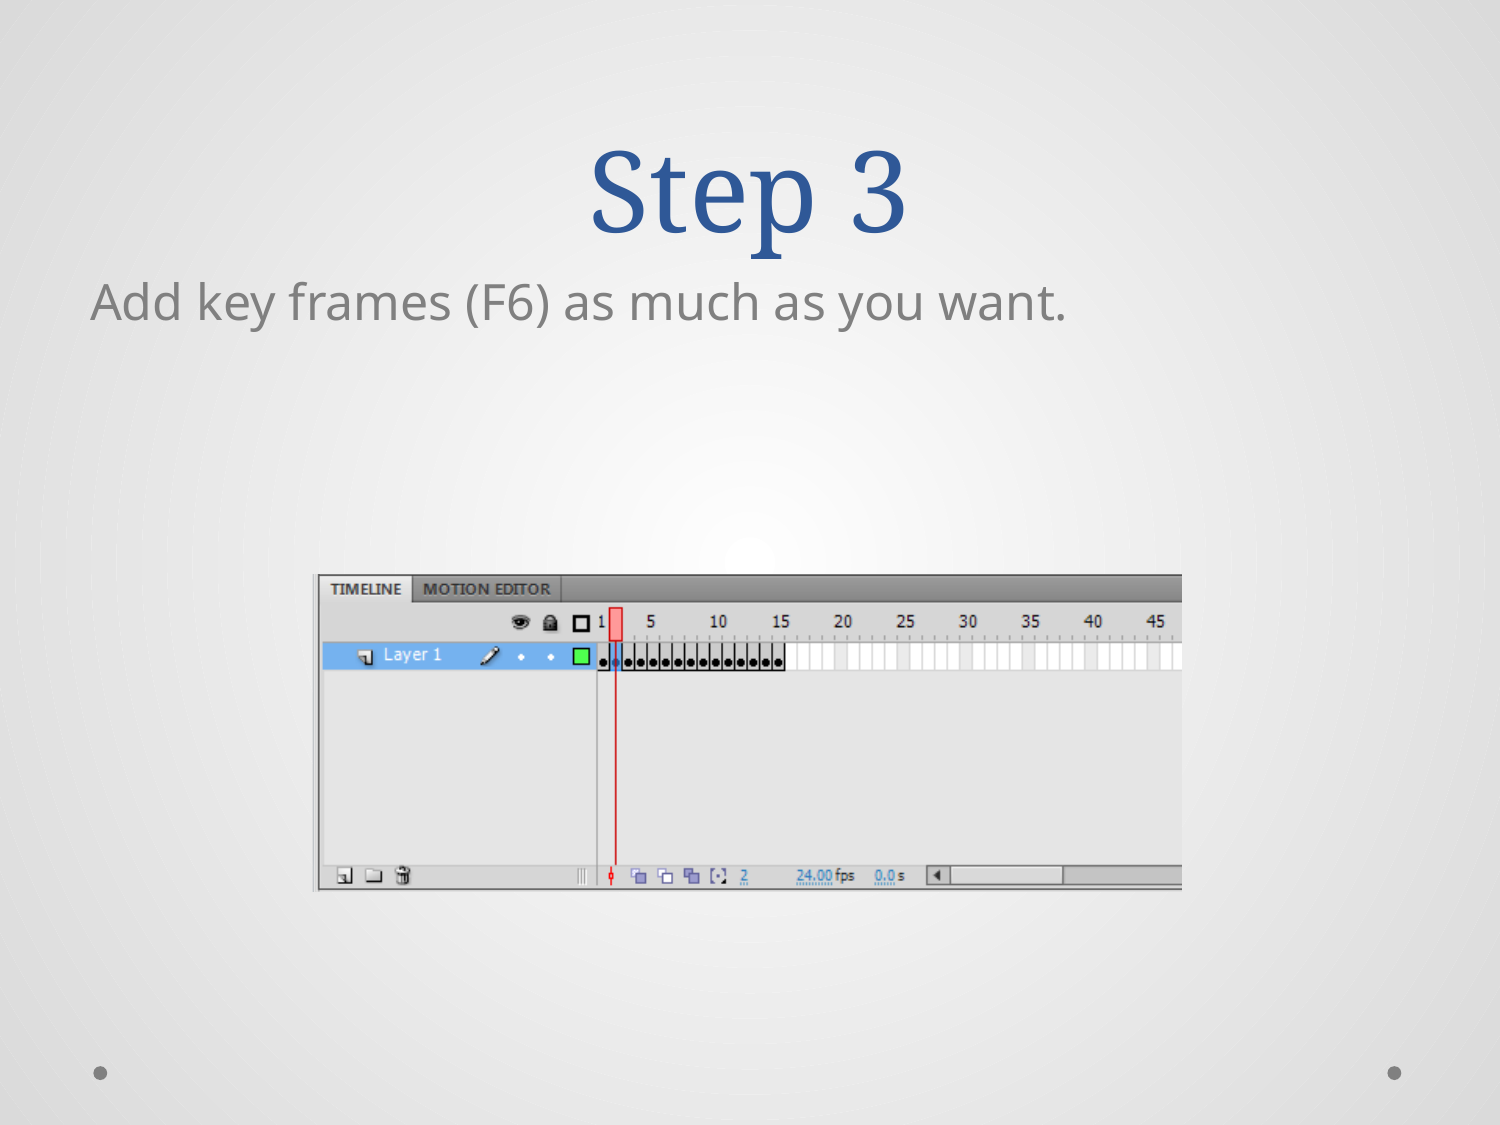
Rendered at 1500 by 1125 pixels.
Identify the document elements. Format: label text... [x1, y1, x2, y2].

title Step 3 [75, 0, 1425, 262]
picture [312, 573, 1183, 892]
list Add key frames (F6) as much as you want. [75, 262, 1425, 1005]
